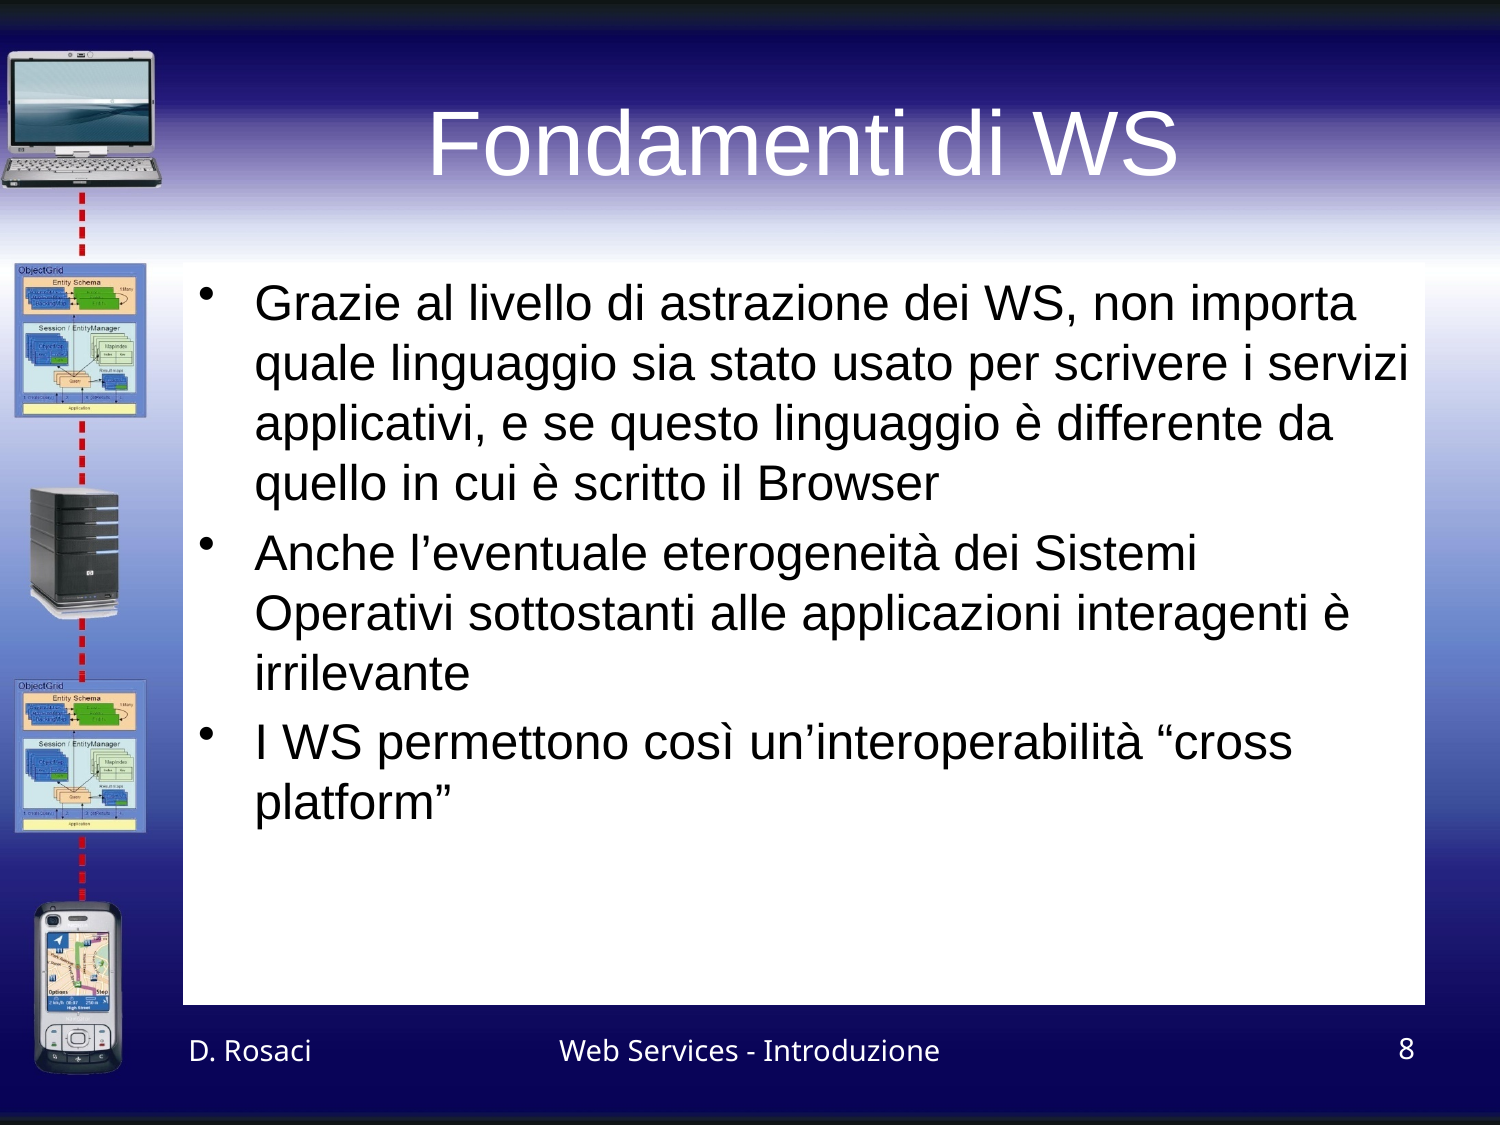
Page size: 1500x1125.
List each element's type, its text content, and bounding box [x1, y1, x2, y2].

footer Web Services - Introduzione [512, 1024, 988, 1103]
title Fondamenti di WS [182, 44, 1426, 233]
list Grazie al livello di astrazione dei WS, non importa quale linguaggio sia stato usato per scrivere i servizi applicativi, e se questo linguaggio è differente da quello in cui è scritto il Browser Anche l’eventuale eterogeneità dei Sistemi Operativi sottostanti alle applicazioni interagenti è irrilevante I WS permettono così un’interoperabilità “cross platform” [182, 262, 1426, 1006]
picture [0, 0, 1500, 1125]
slide_number D. Rosaci [74, 1024, 426, 1103]
